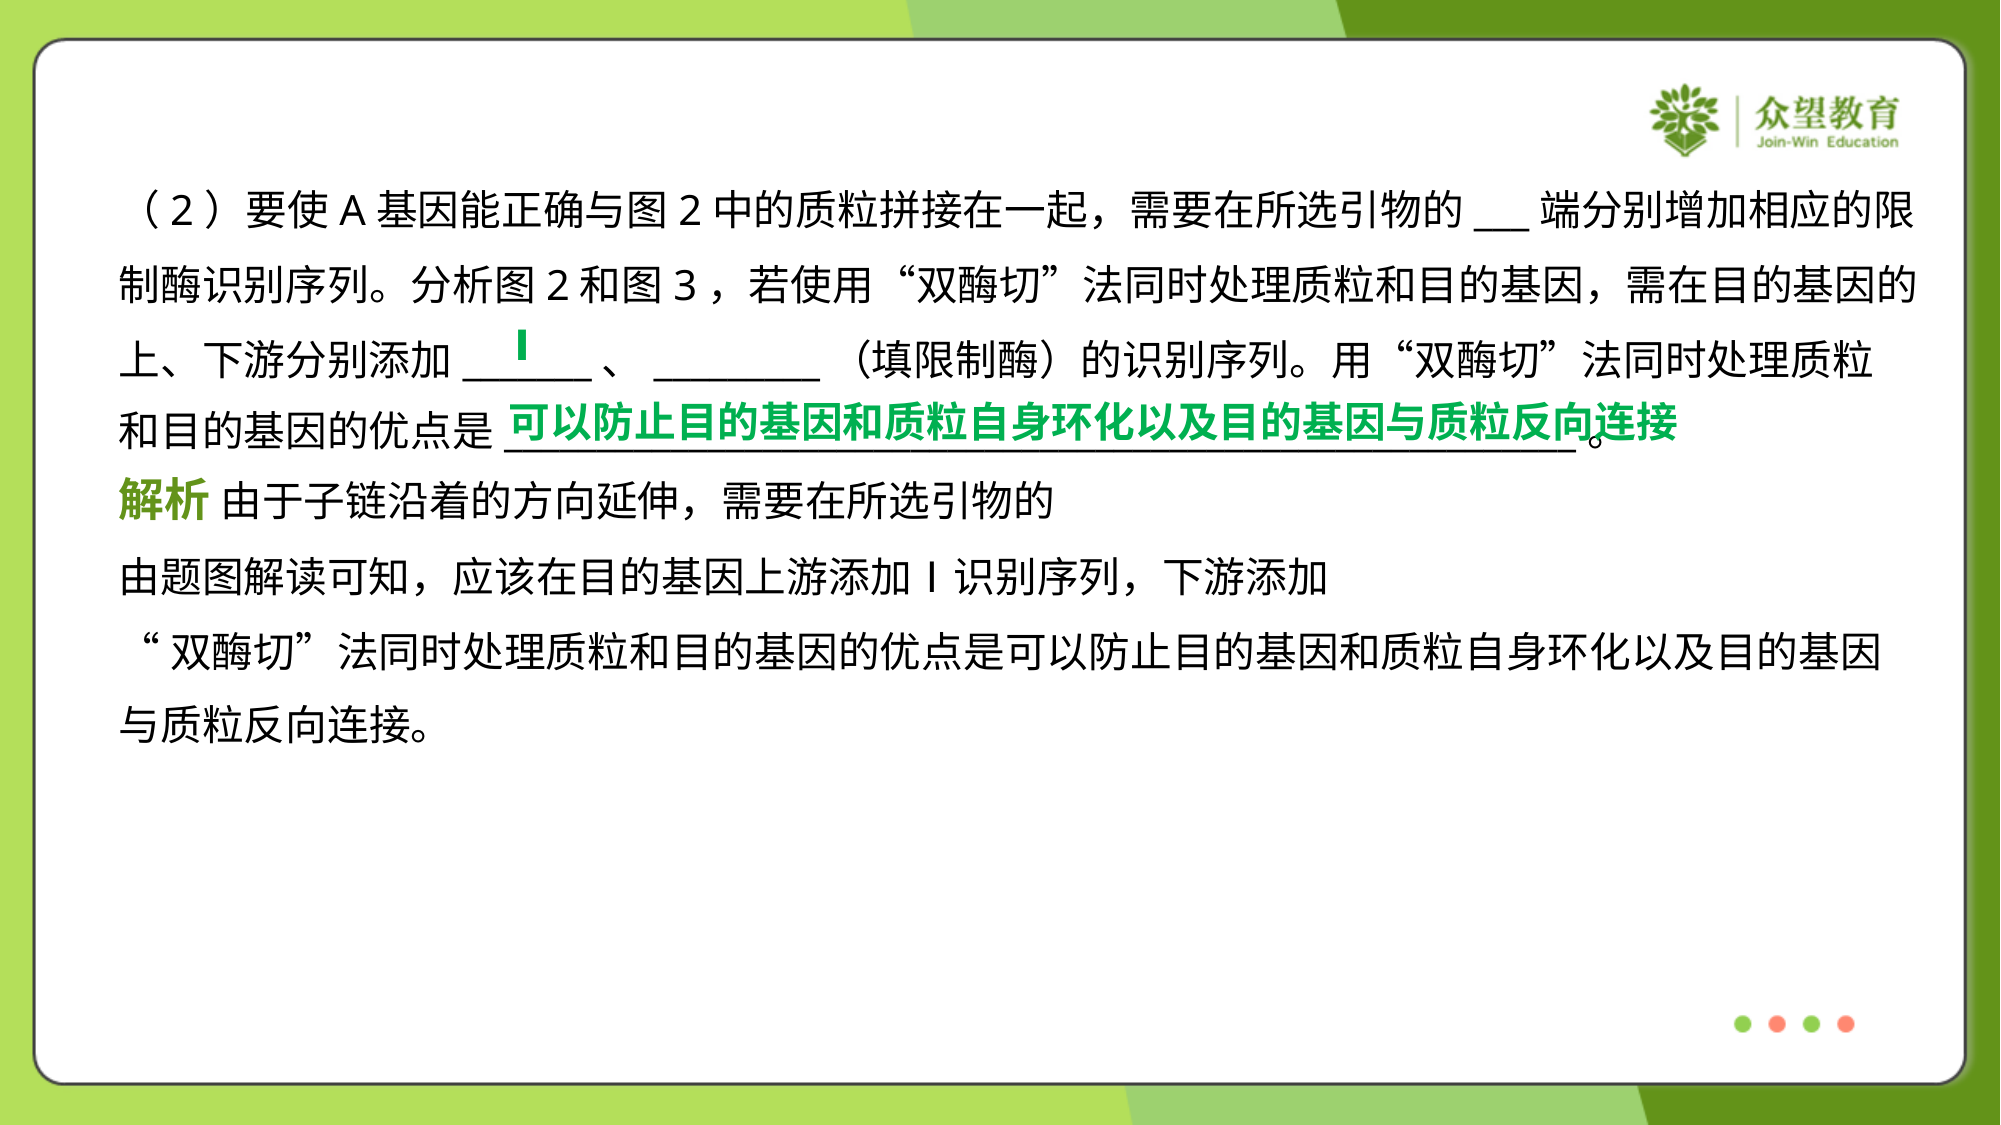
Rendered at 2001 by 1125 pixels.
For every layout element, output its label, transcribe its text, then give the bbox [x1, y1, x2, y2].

text_box （2）要使A基因能正确与图2中的质粒拼接在一起，需要在所选引物的___端分别增加相应的限 制酶识别序列。分析图2和图3，若使用“双酶切”法同时处理质粒和目的基因，需在目的基因的 上、下游分别添加_______、_________（填限制酶）的识别序列。用“双酶切”法同时处理质粒 和目的基因的优点是__________________________________________________________。 [118, 158, 1883, 448]
picture [0, 0, 2000, 1125]
text_box 可以防止目的基因和质粒自身环化以及目的基因与质粒反向连接 [495, 374, 1692, 439]
